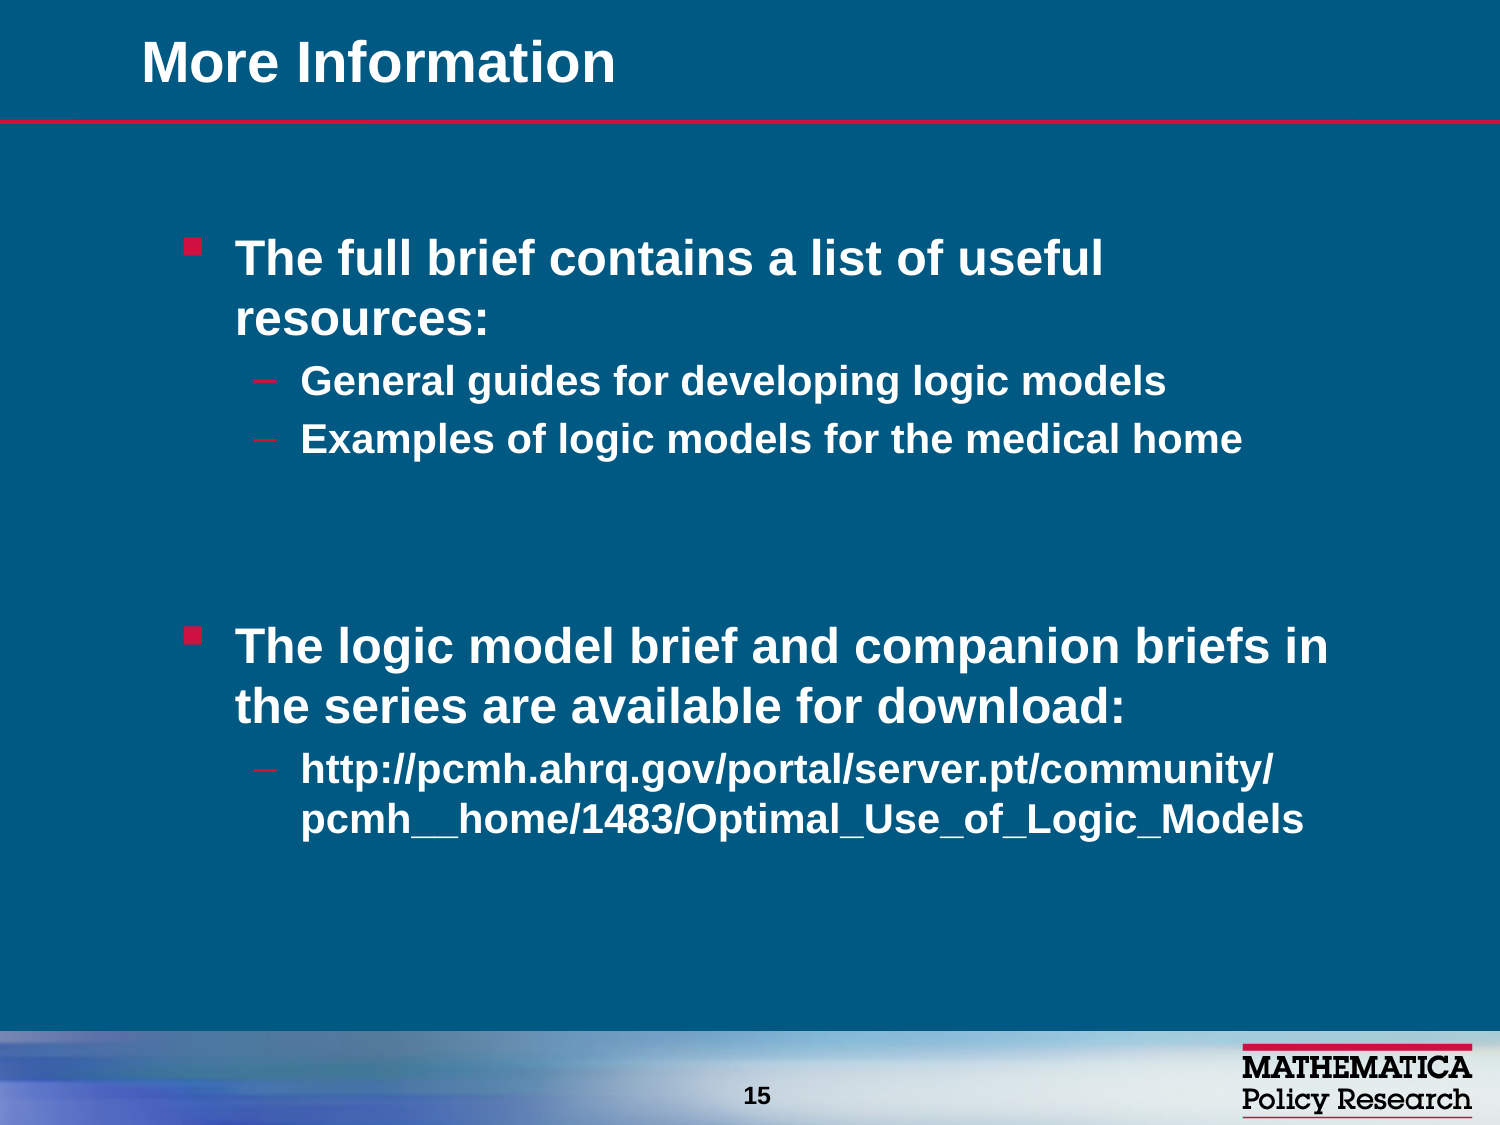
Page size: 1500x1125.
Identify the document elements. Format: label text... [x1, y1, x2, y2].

list The full brief contains a list of useful resources: General guides for developing logic models Examples of logic models for the medical home The logic model brief and companion briefs in the series are available for download: http://pcmh.ahrq.gov/portal/server.pt/community/pcmh__home/1483/Optimal_Use_of_Logic_Models [163, 217, 1373, 891]
picture [0, 1032, 1500, 1125]
slide_number 15 [713, 1065, 787, 1125]
title More Information [125, 4, 1340, 115]
